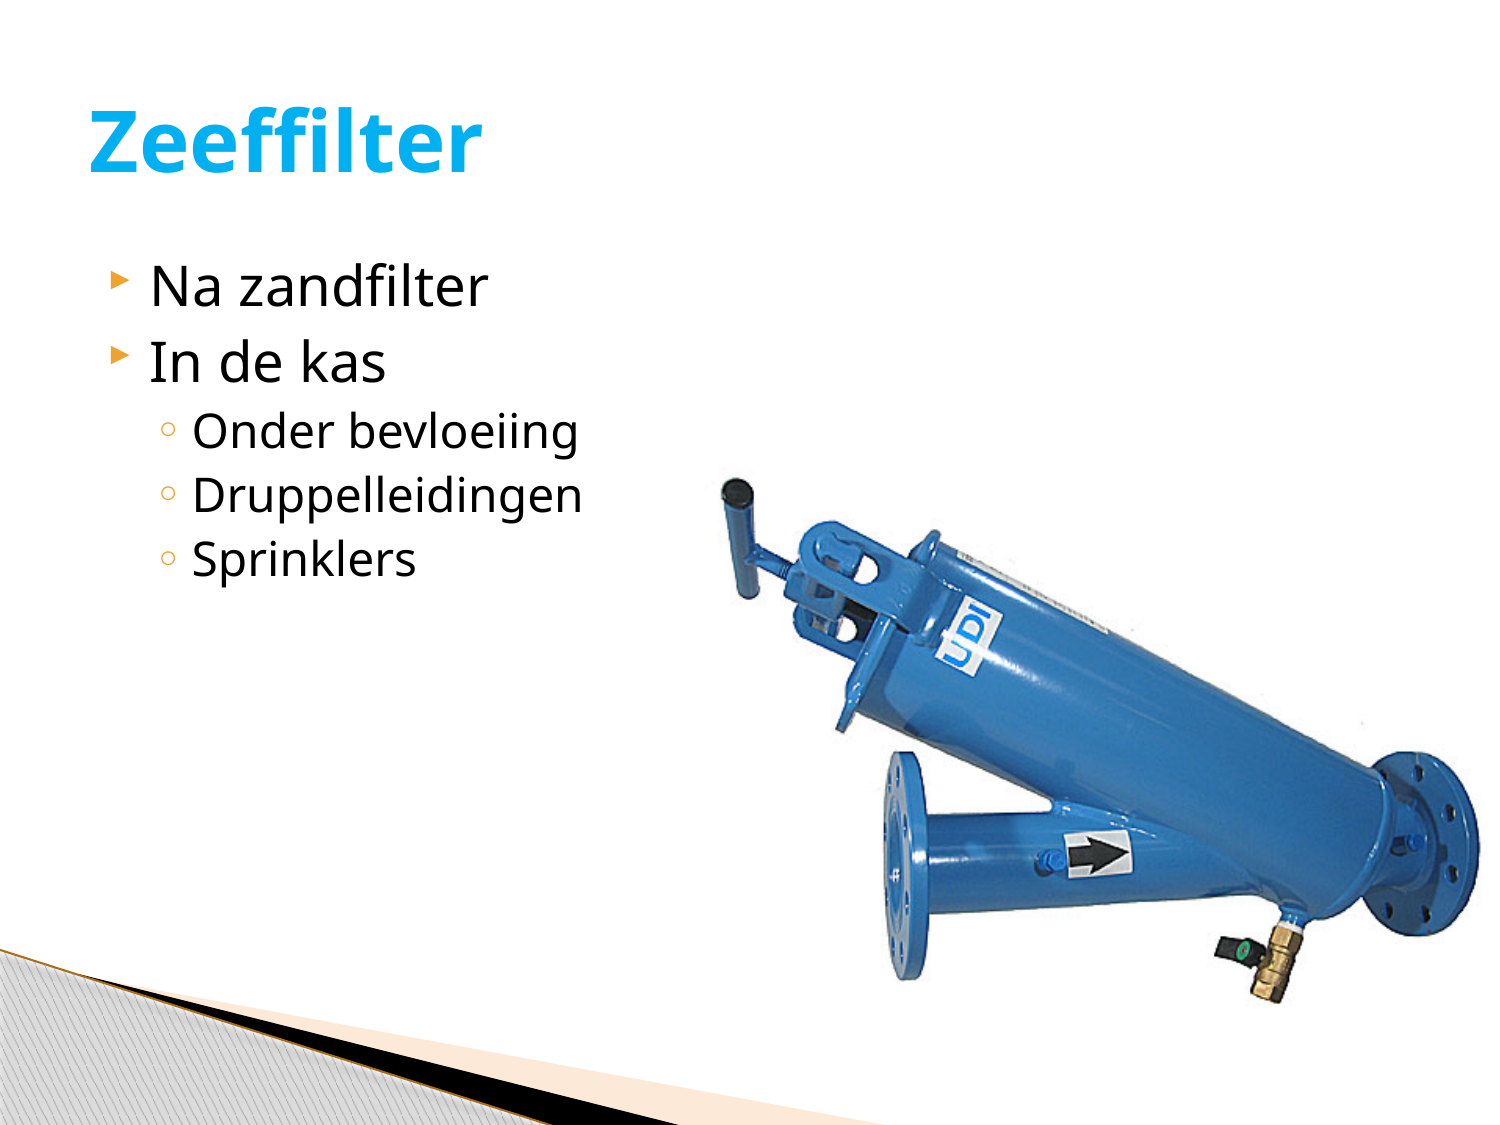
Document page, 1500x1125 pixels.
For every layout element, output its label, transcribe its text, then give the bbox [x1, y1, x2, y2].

picture [693, 455, 1500, 1043]
title Zeeffilter [75, 45, 1425, 233]
list Na zandfilter In de kas Onder bevloeiing Druppelleidingen Sprinklers [75, 243, 1425, 986]
